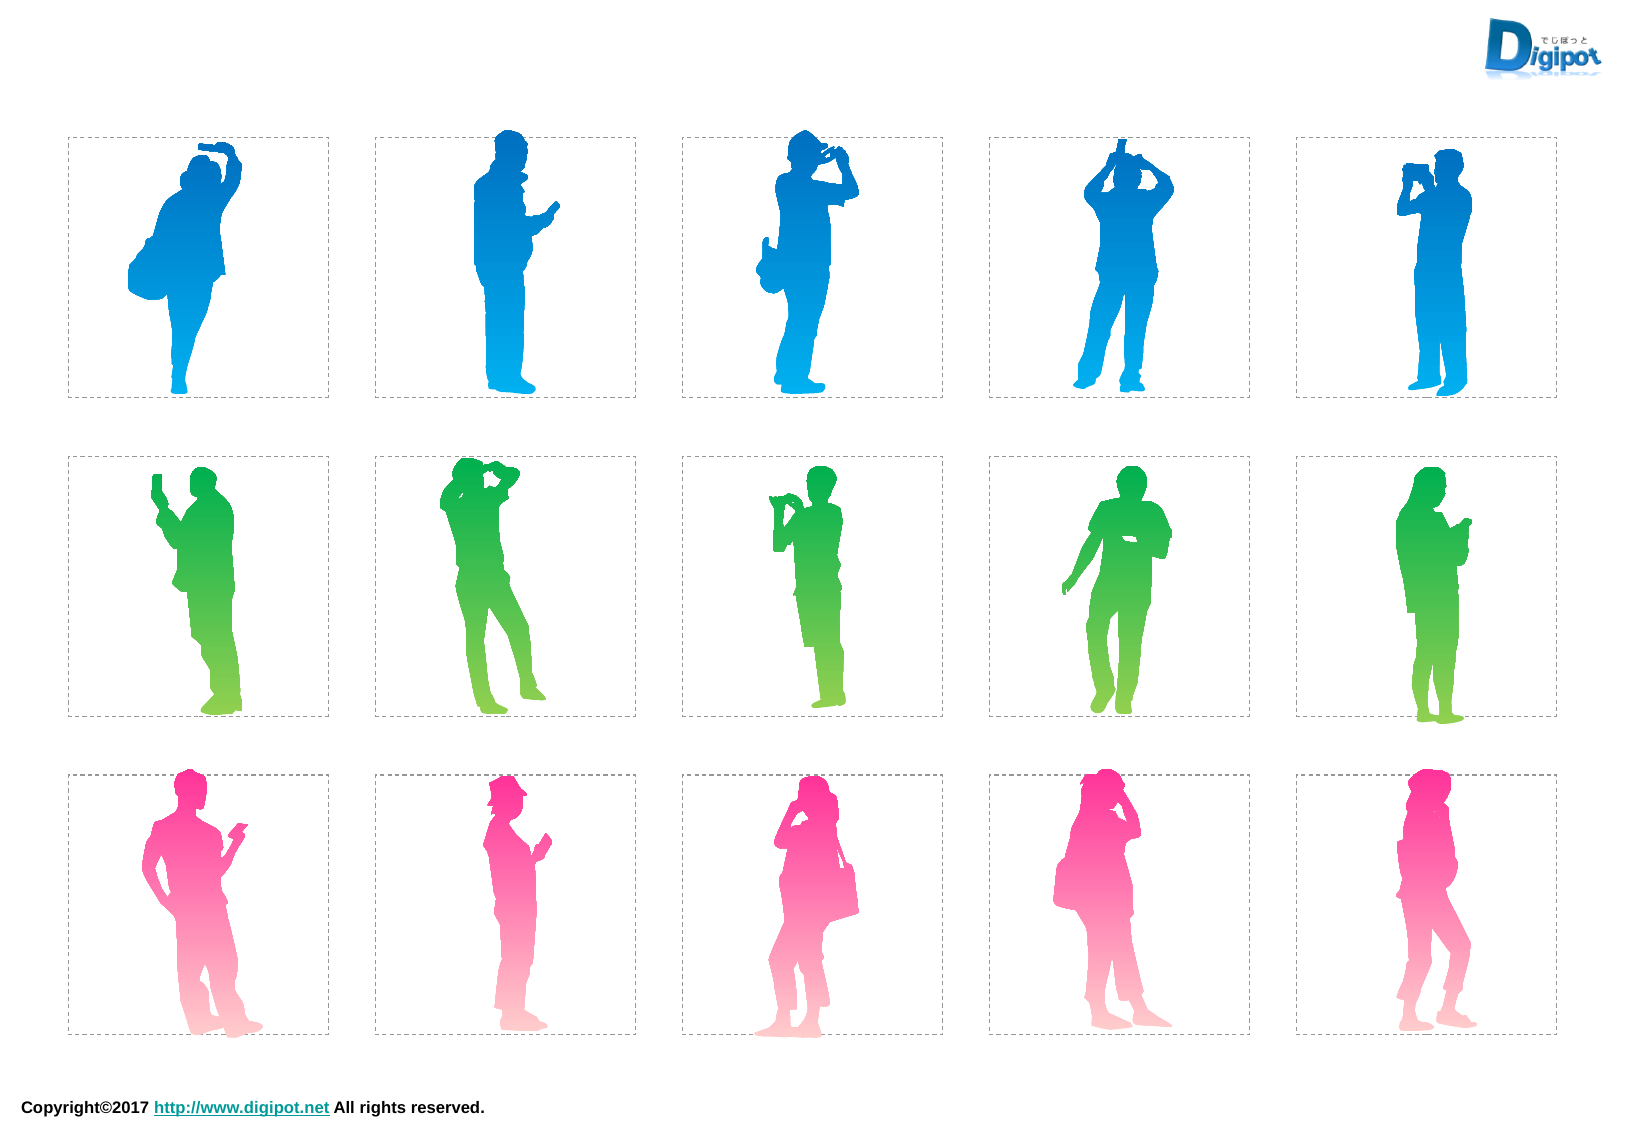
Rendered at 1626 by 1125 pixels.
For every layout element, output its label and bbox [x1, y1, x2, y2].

text_box [1062, 465, 1173, 715]
text_box [440, 457, 546, 715]
text_box [151, 467, 243, 716]
picture [1485, 18, 1602, 82]
text_box [755, 130, 860, 395]
text_box [483, 776, 552, 1032]
text_box [1053, 769, 1173, 1030]
text_box [1396, 467, 1473, 725]
text_box [473, 130, 561, 395]
text_box [1073, 139, 1174, 393]
text_box [127, 142, 242, 395]
text_box [141, 769, 264, 1038]
text_box [769, 465, 846, 709]
text_box [754, 776, 860, 1038]
text_box [1396, 149, 1473, 397]
text_box [1396, 769, 1478, 1032]
